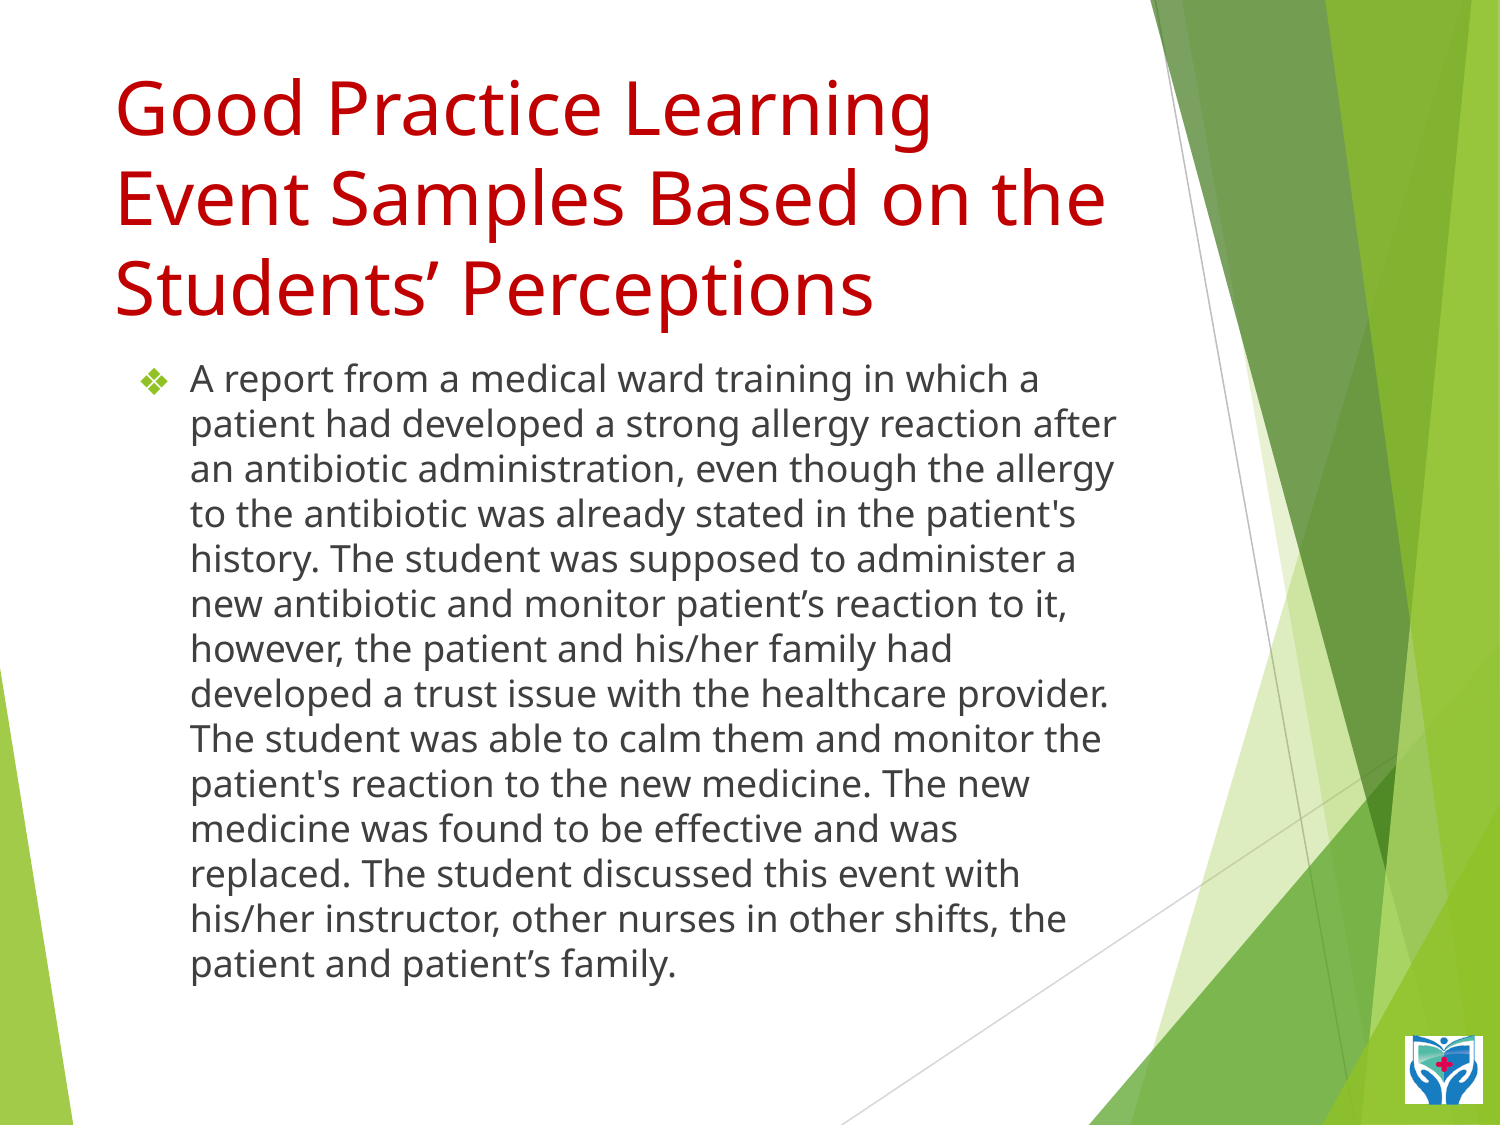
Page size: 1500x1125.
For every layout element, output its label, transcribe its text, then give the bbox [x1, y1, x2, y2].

title Good Practice Learning Event Samples Based on the Students’ Perceptions [99, 52, 1142, 335]
picture [1404, 1035, 1483, 1105]
list A report from a medical ward training in which a patient had developed a strong allergy reaction after an antibiotic administration, even though the allergy to the antibiotic was already stated in the patient's history. The student was supposed to administer a new antibiotic and monitor patient’s reaction to it, however, the patient and his/her family had developed a trust issue with the healthcare provider. The student was able to calm them and monitor the patient's reaction to the new medicine. The new medicine was found to be effective and was replaced. The student discussed this event with his/her instructor, other nurses in other shifts, the patient and patient’s family. [99, 347, 1142, 985]
